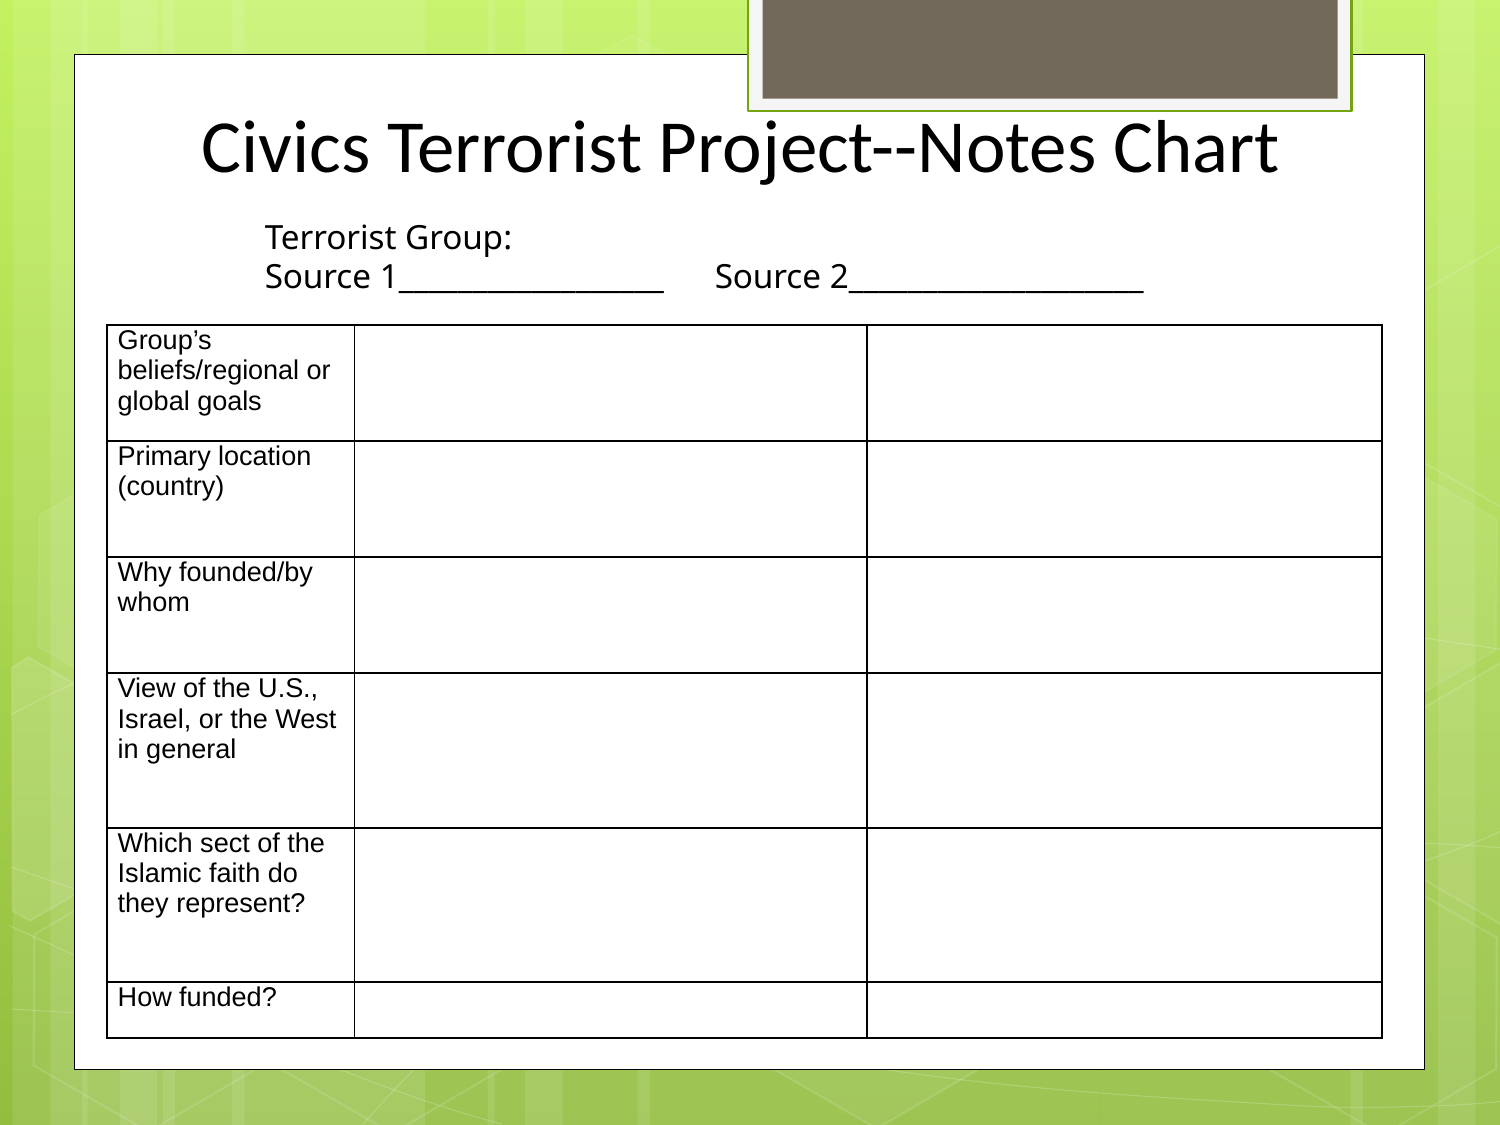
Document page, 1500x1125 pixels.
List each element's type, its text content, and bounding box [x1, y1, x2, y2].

table_cell [868, 829, 1381, 981]
table_cell [355, 983, 866, 1037]
table_header Group’s beliefs/regional or global goals [108, 326, 354, 440]
table_cell [868, 674, 1381, 827]
table_header [868, 326, 1381, 440]
table_cell [355, 829, 866, 981]
table_cell [868, 558, 1381, 672]
table_header [355, 326, 866, 440]
table_cell Which sect of the Islamic faith do they represent? [108, 829, 354, 981]
table_cell [355, 442, 866, 556]
table_cell [355, 674, 866, 827]
table_cell View of the U.S., Israel, or the West in general [108, 674, 354, 827]
table_cell How funded? [108, 983, 354, 1037]
text_box Civics Terrorist Project--Notes Chart [186, 90, 1347, 196]
table_cell [868, 983, 1381, 1037]
table_cell [355, 558, 866, 672]
table_cell Primary location (country) [108, 442, 354, 556]
table_cell [868, 442, 1381, 556]
table_cell Why founded/by whom [108, 558, 354, 672]
text_box Terrorist Group: Source 1__________________ Source 2____________________ [249, 208, 1382, 303]
